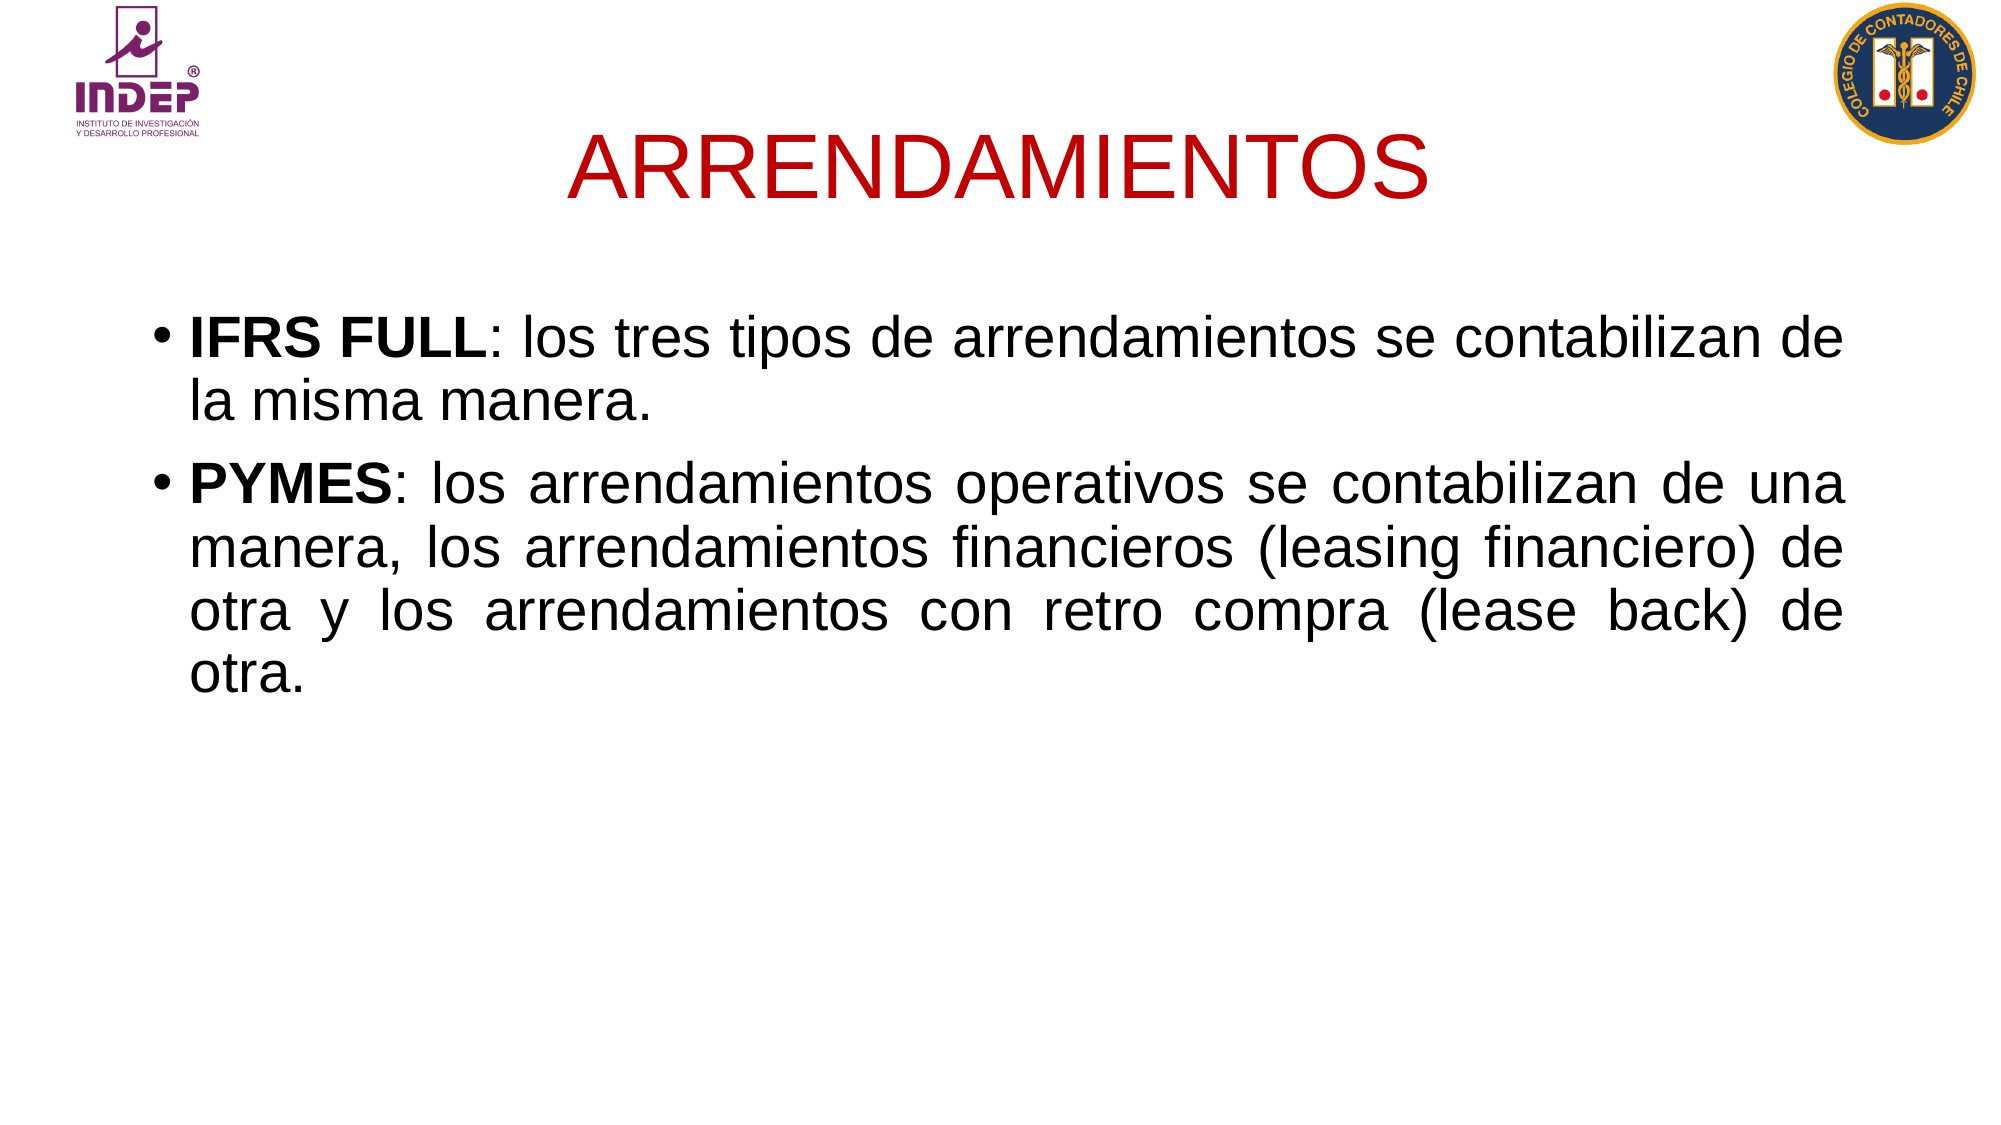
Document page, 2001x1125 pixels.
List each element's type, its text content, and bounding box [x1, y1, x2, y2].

list IFRS FULL: los tres tipos de arrendamientos se contabilizan de la misma manera. PYMES: los arrendamientos operativos se contabilizan de una manera, los arrendamientos financieros (leasing financiero) de otra y los arrendamientos con retro compra (lease back) de otra. [137, 299, 1863, 1014]
title ARRENDAMIENTOS [137, 59, 1863, 278]
picture [0, 0, 273, 179]
picture [1832, 2, 1976, 145]
